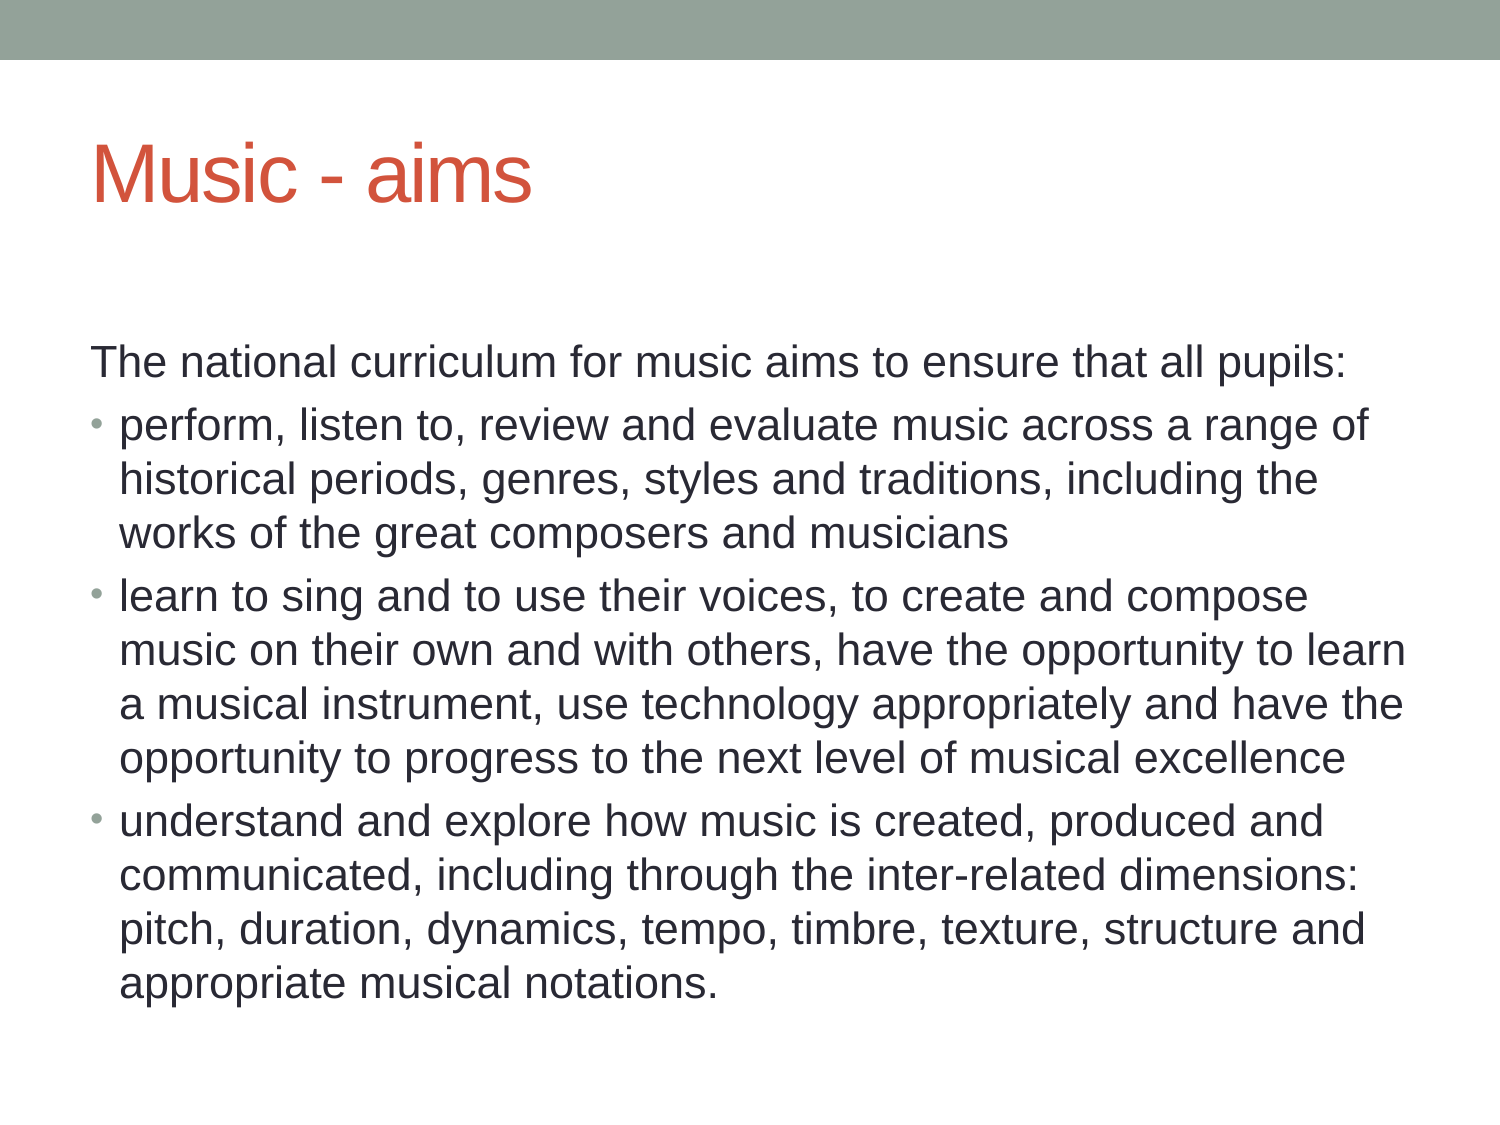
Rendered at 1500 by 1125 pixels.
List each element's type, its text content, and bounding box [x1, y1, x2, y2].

title Music - aims [75, 87, 1425, 250]
list The national curriculum for music aims to ensure that all pupils: perform, listen to, review and evaluate music across a range of historical periods, genres, styles and traditions, including the works of the great composers and musicians learn to sing and to use their voices, to create and compose music on their own and with others, have the opportunity to learn a musical instrument, use technology appropriately and have the opportunity to progress to the next level of musical excellence understand and explore how music is created, produced and communicated, including through the inter-related dimensions: pitch, duration, dynamics, tempo, timbre, texture, structure and appropriate musical notations. [75, 262, 1425, 1063]
